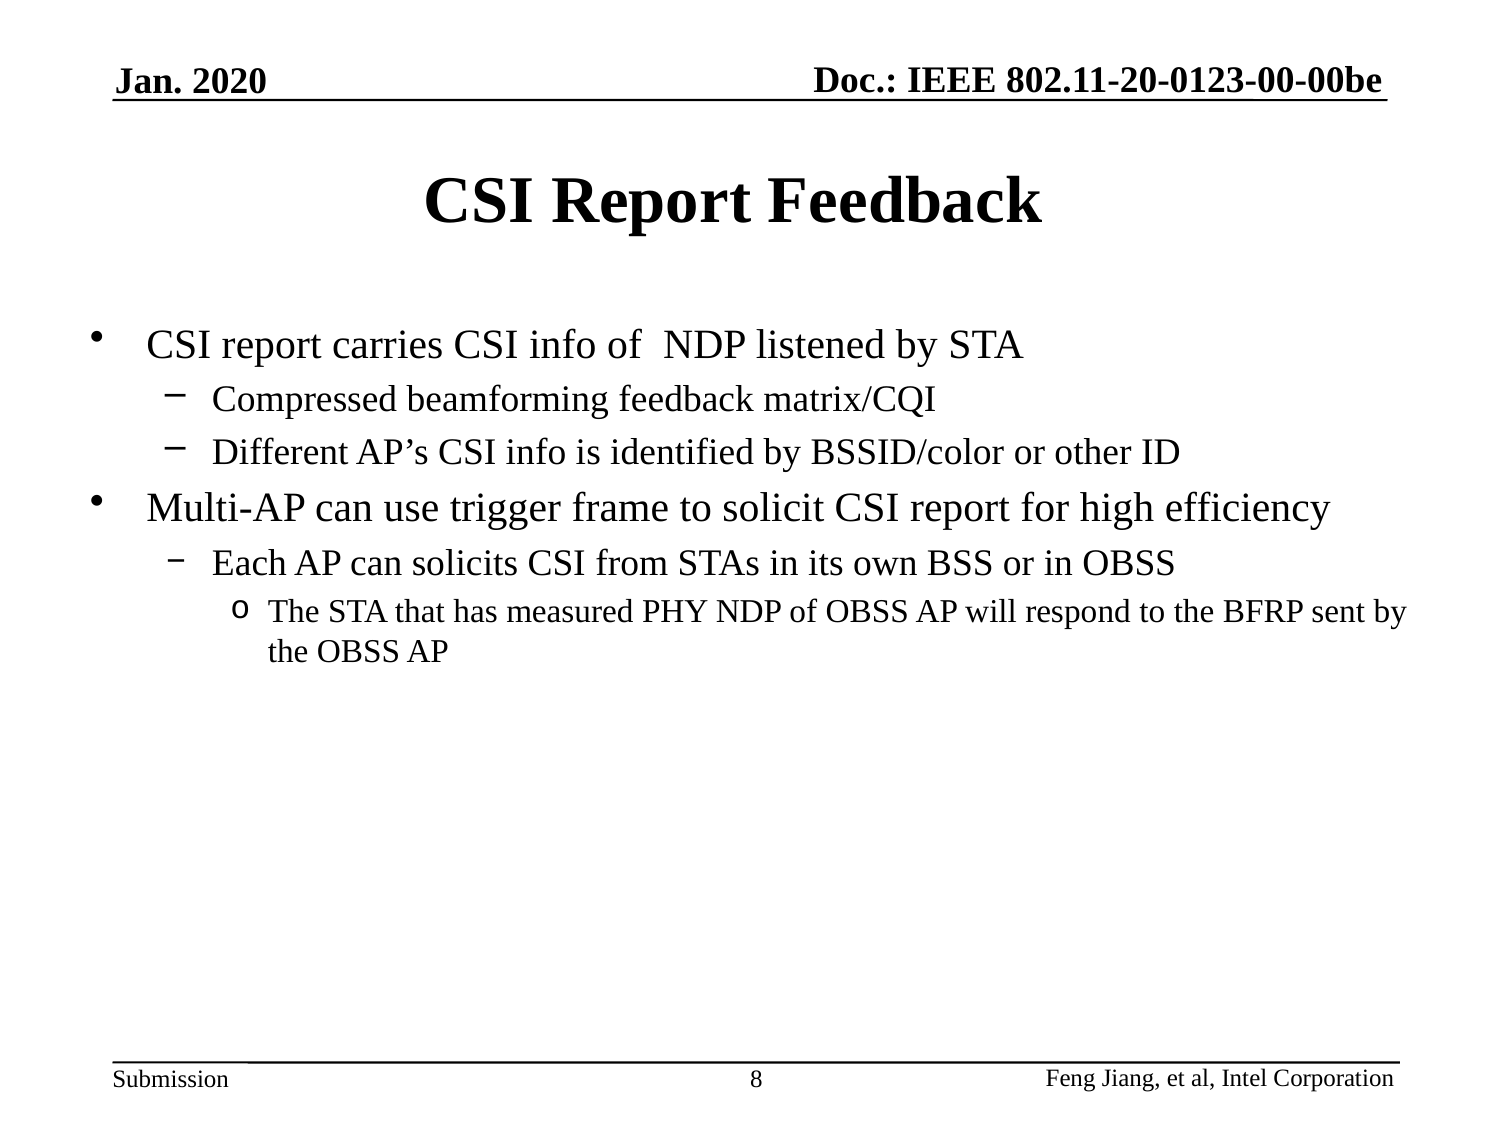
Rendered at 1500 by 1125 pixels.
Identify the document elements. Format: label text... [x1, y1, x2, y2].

list CSI report carries CSI info of NDP listened by STA Compressed beamforming feedback matrix/CQI Different AP’s CSI info is identified by BSSID/color or other ID Multi-AP can use trigger frame to solicit CSI report for high efficiency Each AP can solicits CSI from STAs in its own BSS or in OBSS The STA that has measured PHY NDP of OBSS AP will respond to the BFRP sent by the OBSS AP [74, 309, 1425, 1059]
slide_number 8 [741, 1061, 772, 1093]
text_box Jan. 2020 [100, 48, 372, 102]
title CSI Report Feedback [74, 100, 1425, 291]
